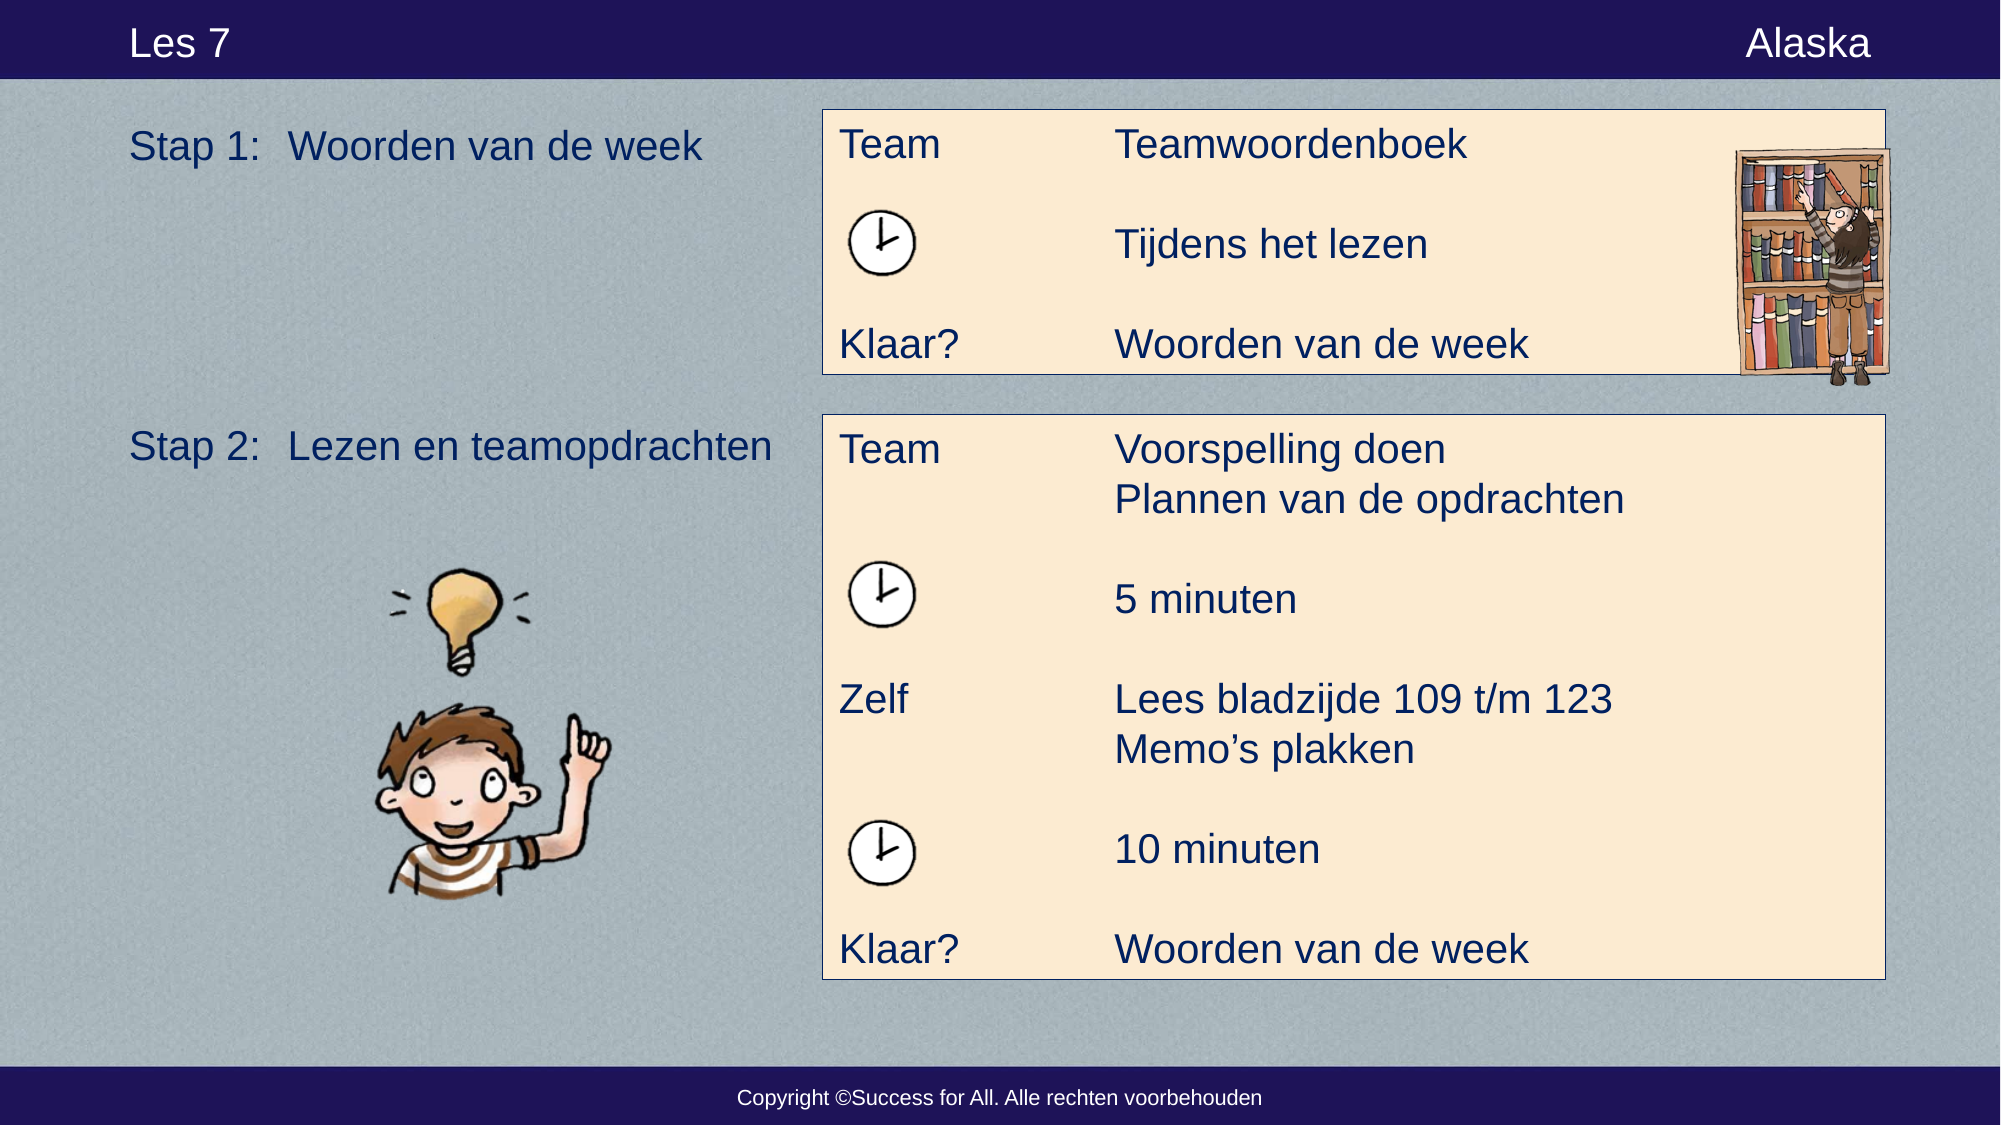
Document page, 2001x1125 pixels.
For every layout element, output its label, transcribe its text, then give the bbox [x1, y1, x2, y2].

text_box Stap 1: Woorden van de week Stap 2: Lezen en teamopdrachten [114, 111, 907, 527]
text_box Alaska [999, 8, 1886, 73]
text_box Team Voorspelling doen Plannen van de opdrachten 5 minuten Zelf Lees bladzijde 109 t/m 123 Memo’s plakken 10 minuten Klaar? Woorden van de week [822, 414, 1886, 980]
text_box Team Teamwoordenboek Tijdens het lezen Klaar? Woorden van de week [822, 109, 1886, 375]
text_box Copyright ©Success for All. Alle rechten voorbehouden [0, 1076, 2000, 1125]
text_box Les 7 [114, 8, 354, 73]
picture [0, 0, 2001, 1125]
